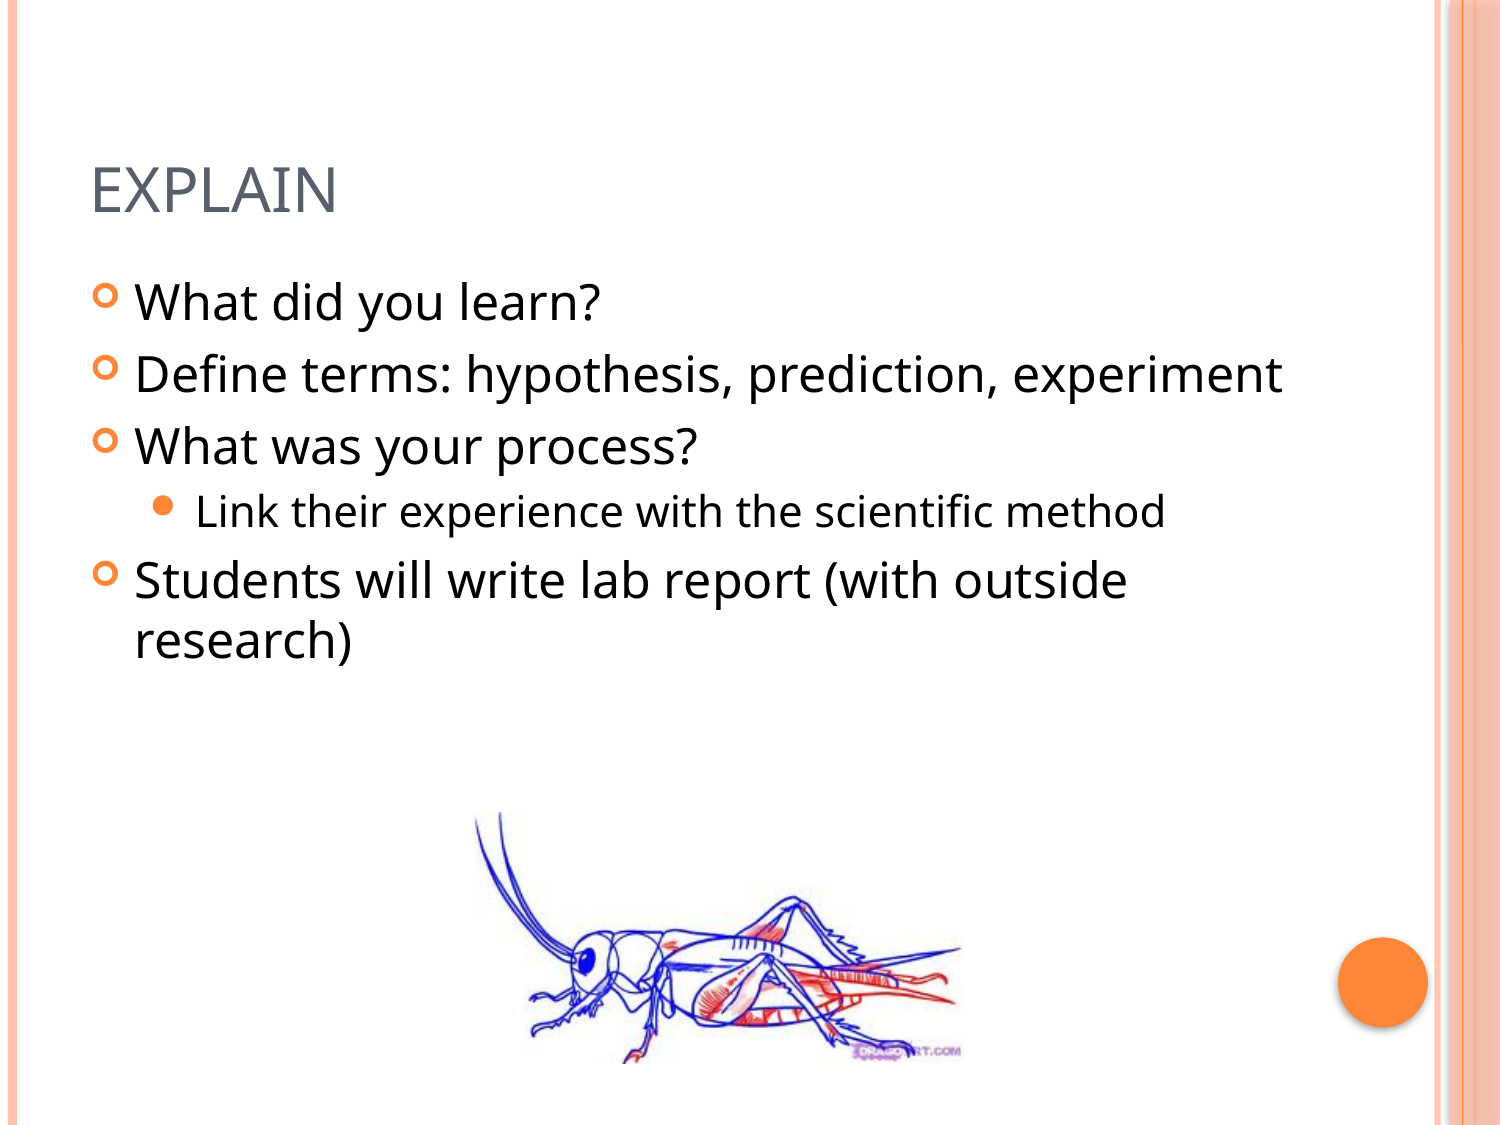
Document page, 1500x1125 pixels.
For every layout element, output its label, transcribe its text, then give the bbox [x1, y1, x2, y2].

list What did you learn? Define terms: hypothesis, prediction, experiment What was your process? Link their experience with the scientific method Students will write lab report (with outside research) [75, 262, 1300, 1062]
picture [474, 811, 965, 1065]
title Explain [75, 45, 1300, 233]
